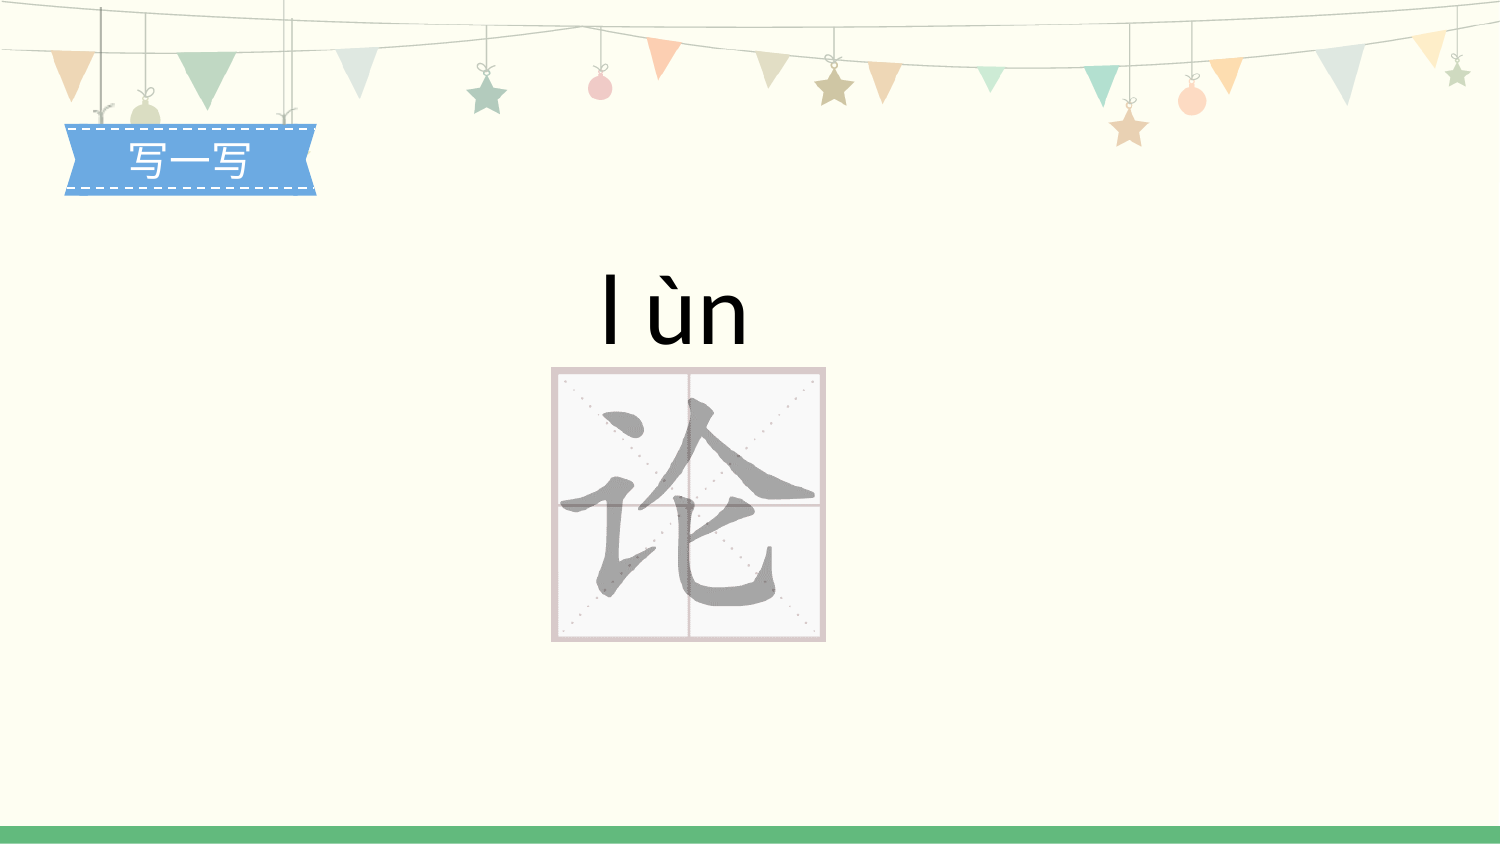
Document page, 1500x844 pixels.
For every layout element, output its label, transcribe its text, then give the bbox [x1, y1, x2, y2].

text_box l ùn [584, 237, 831, 373]
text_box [64, 0, 317, 196]
picture [551, 367, 826, 642]
